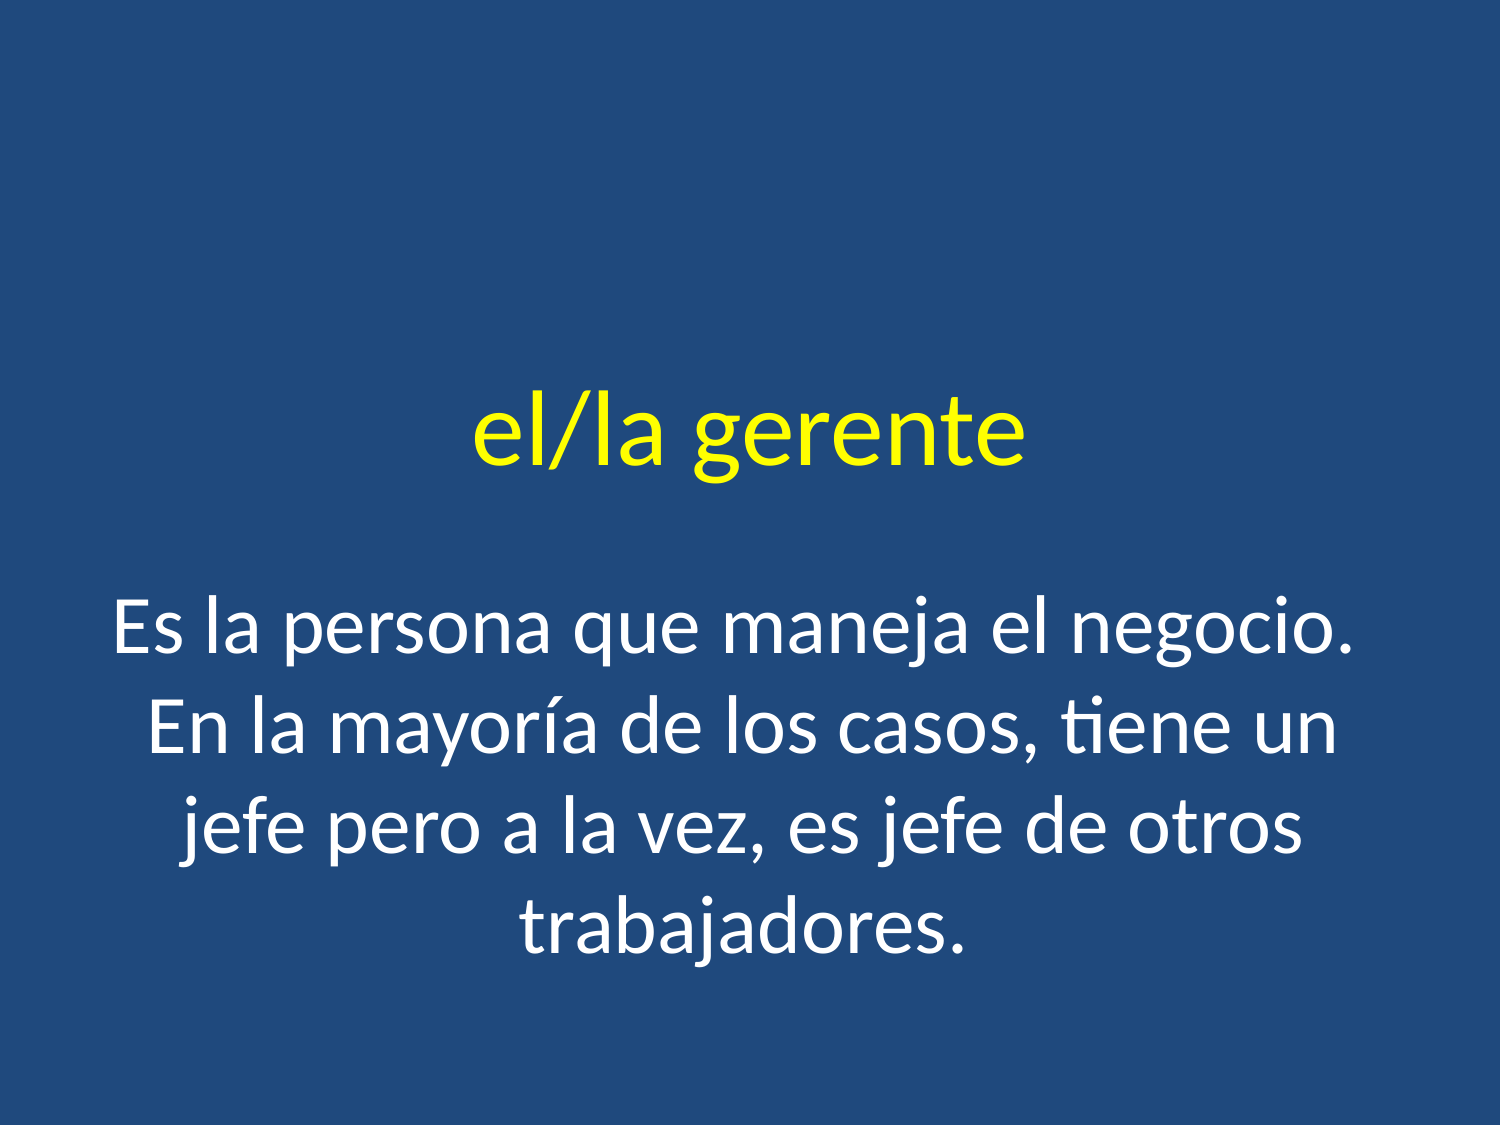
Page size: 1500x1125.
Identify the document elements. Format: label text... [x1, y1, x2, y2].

subtitle Es la persona que maneja el negocio. En la mayoría de los casos, tiene un jefe pero a la vez, es jefe de otros trabajadores. [62, 562, 1425, 1000]
title el/la gerente [112, 349, 1388, 562]
